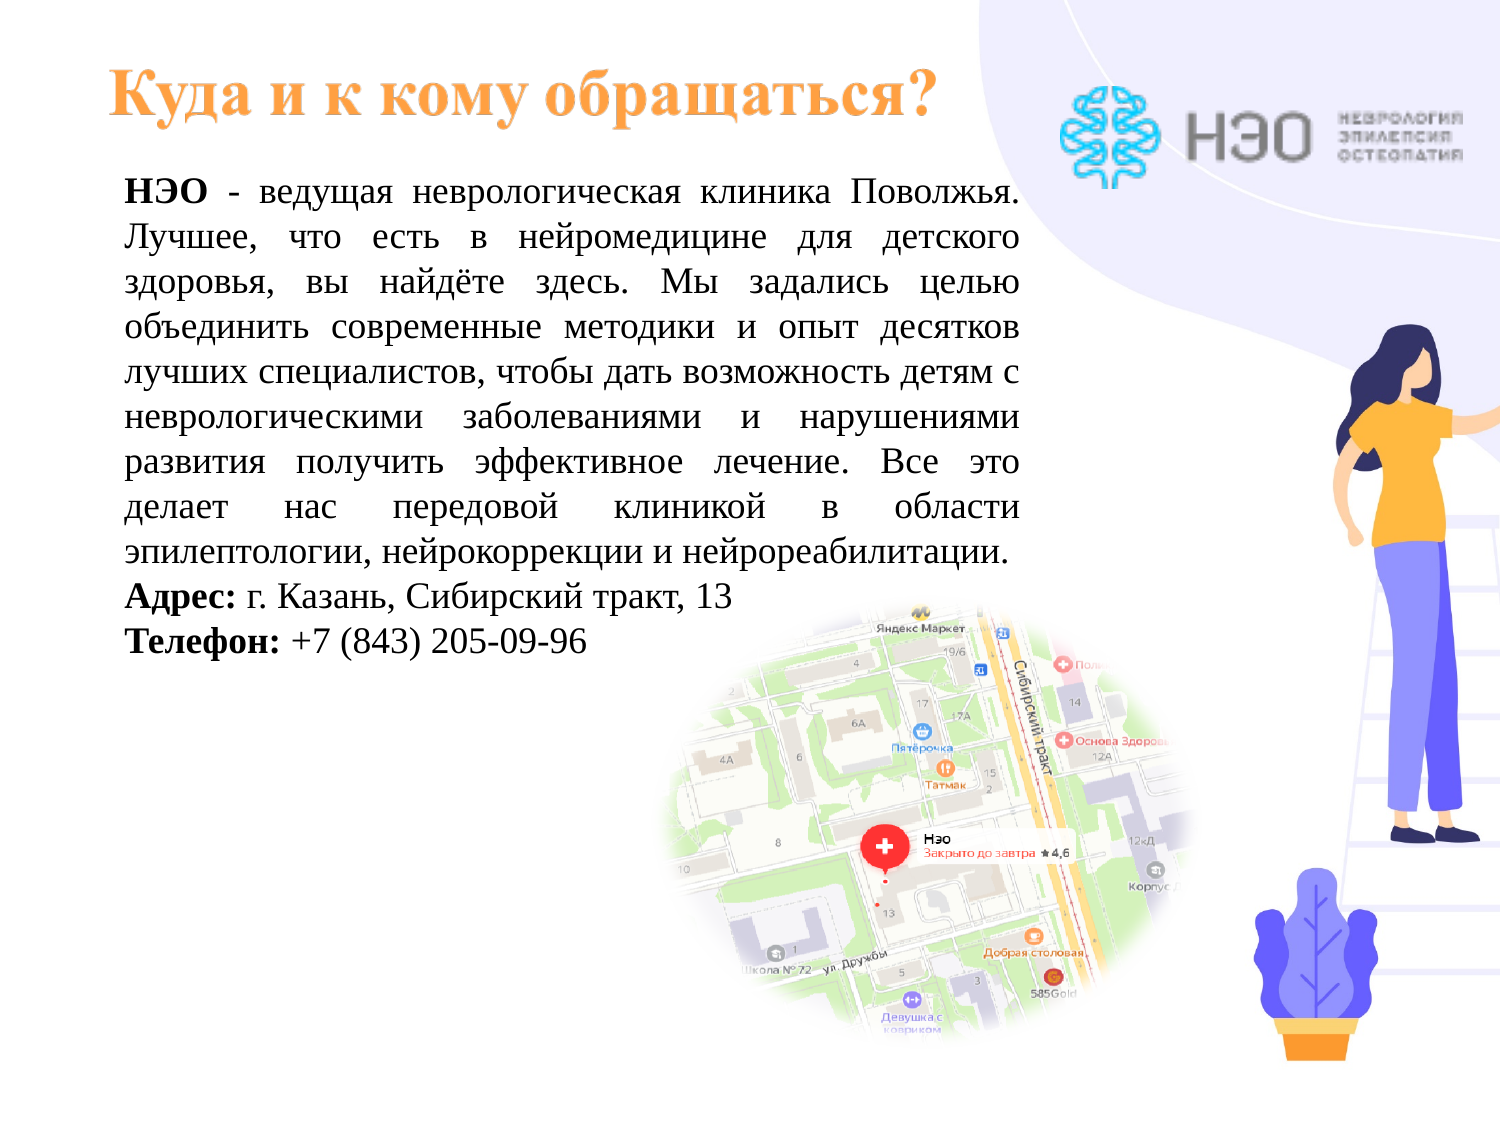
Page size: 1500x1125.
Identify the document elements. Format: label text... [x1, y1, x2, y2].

picture [0, 0, 1500, 1125]
text_box НЭО - ведущая неврологическая клиника Поволжья. Лучшее, что есть в нейромедицине для детского здоровья, вы найдёте здесь. Мы задались целью объединить современные методики и опыт десятков лучших специалистов, чтобы дать возможность детям с неврологическими заболеваниями и нарушениями развития получить эффективное лечение. Все это делает нас передовой клиникой в области эпилептологии, нейрокоррекции и нейрореабилитации. Адрес: г. Казань, Сибирский тракт, 13 Телефон: +7 (843) 205-09-96 [109, 158, 1036, 669]
